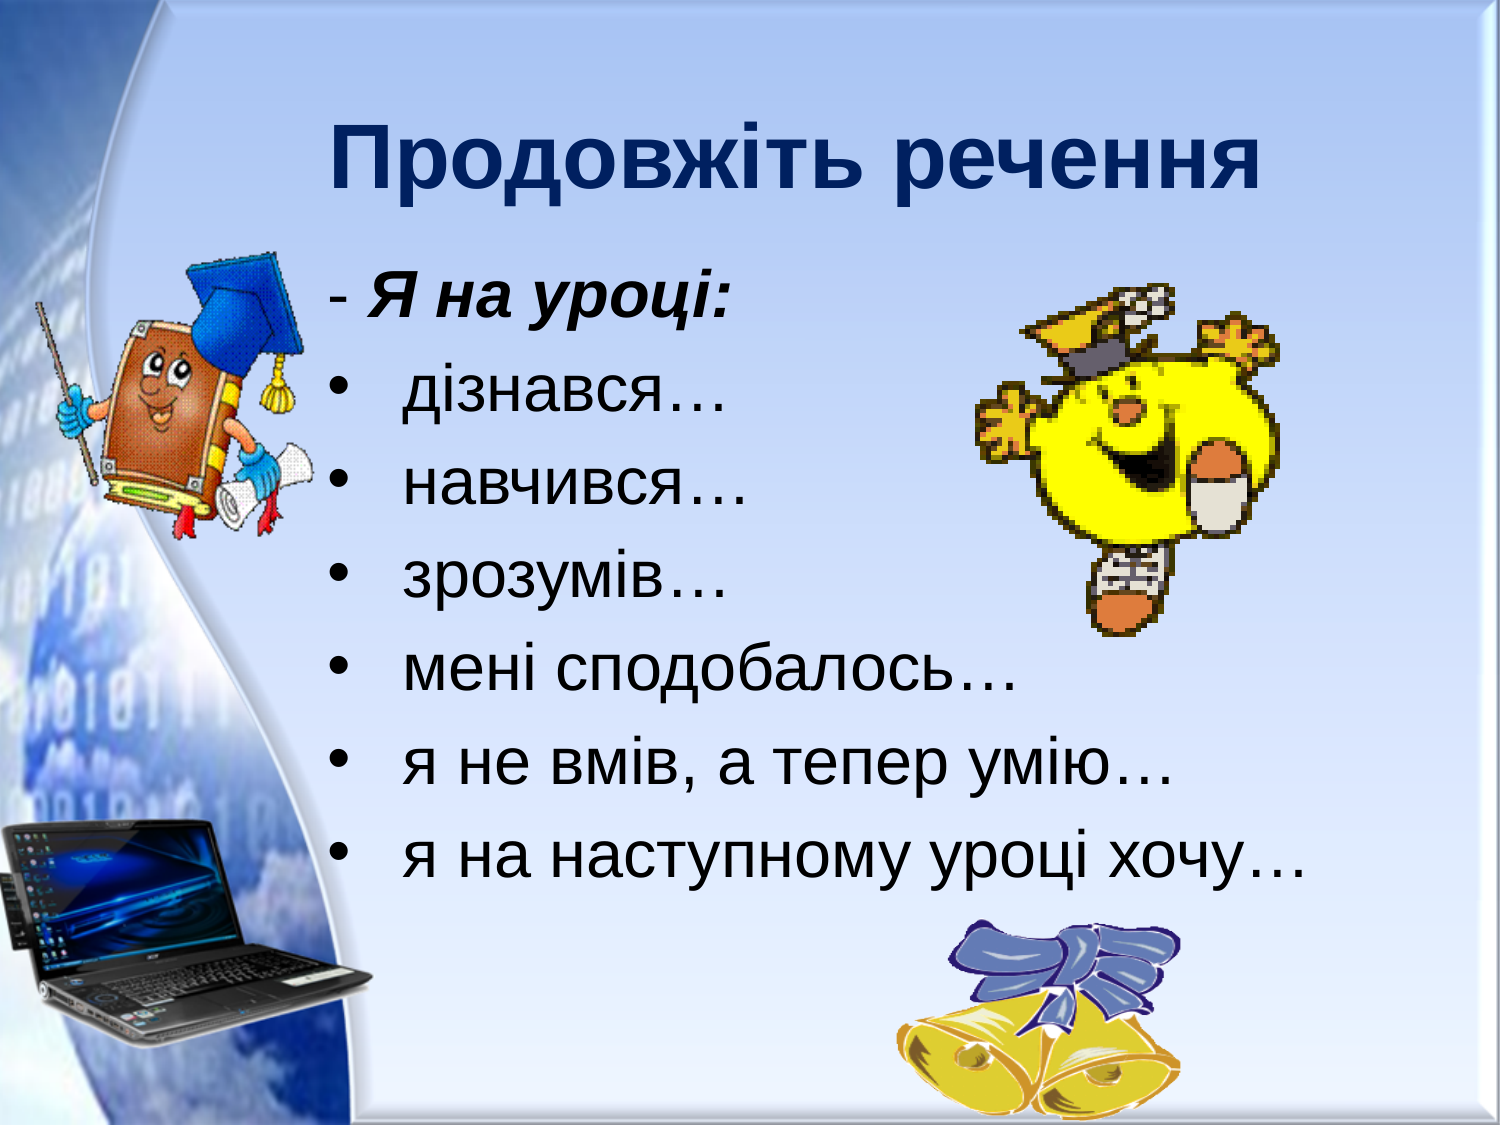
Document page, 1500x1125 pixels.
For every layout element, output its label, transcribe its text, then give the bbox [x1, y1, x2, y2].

title Продовжіть речення [128, 58, 1465, 243]
list - Я на уроці: дізнався… навчився… зрозумів… мені сподобалось… я не вмів, а тепер умію… я на наступному уроці хочу… [312, 243, 1465, 987]
picture [0, 0, 1500, 1125]
